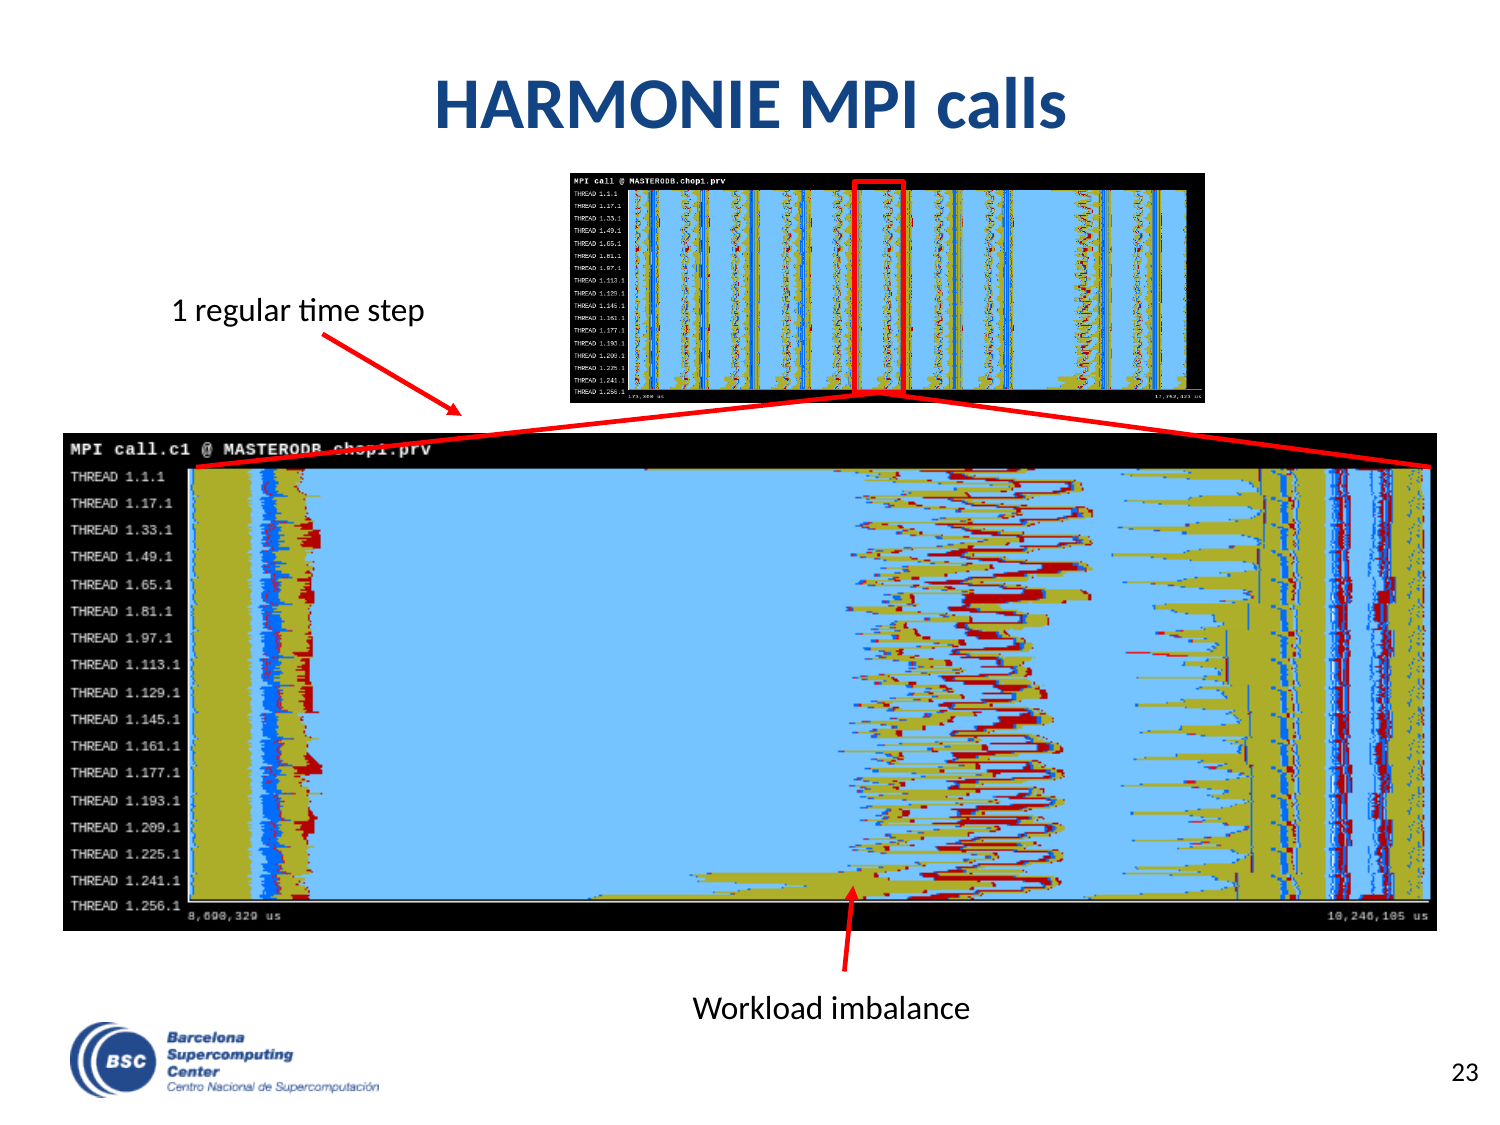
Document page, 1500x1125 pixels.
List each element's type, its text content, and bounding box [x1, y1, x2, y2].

picture [70, 1022, 379, 1098]
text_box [878, 392, 1432, 468]
slide_number ‹#› [1403, 1038, 1494, 1125]
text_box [195, 392, 877, 468]
text_box Workload imbalance [677, 971, 1011, 1033]
text_box 1 regular time step [155, 273, 490, 334]
picture [570, 173, 1205, 392]
title HARMONIE MPI calls [76, 35, 1427, 174]
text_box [322, 333, 463, 417]
picture [63, 433, 1437, 931]
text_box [844, 885, 854, 972]
